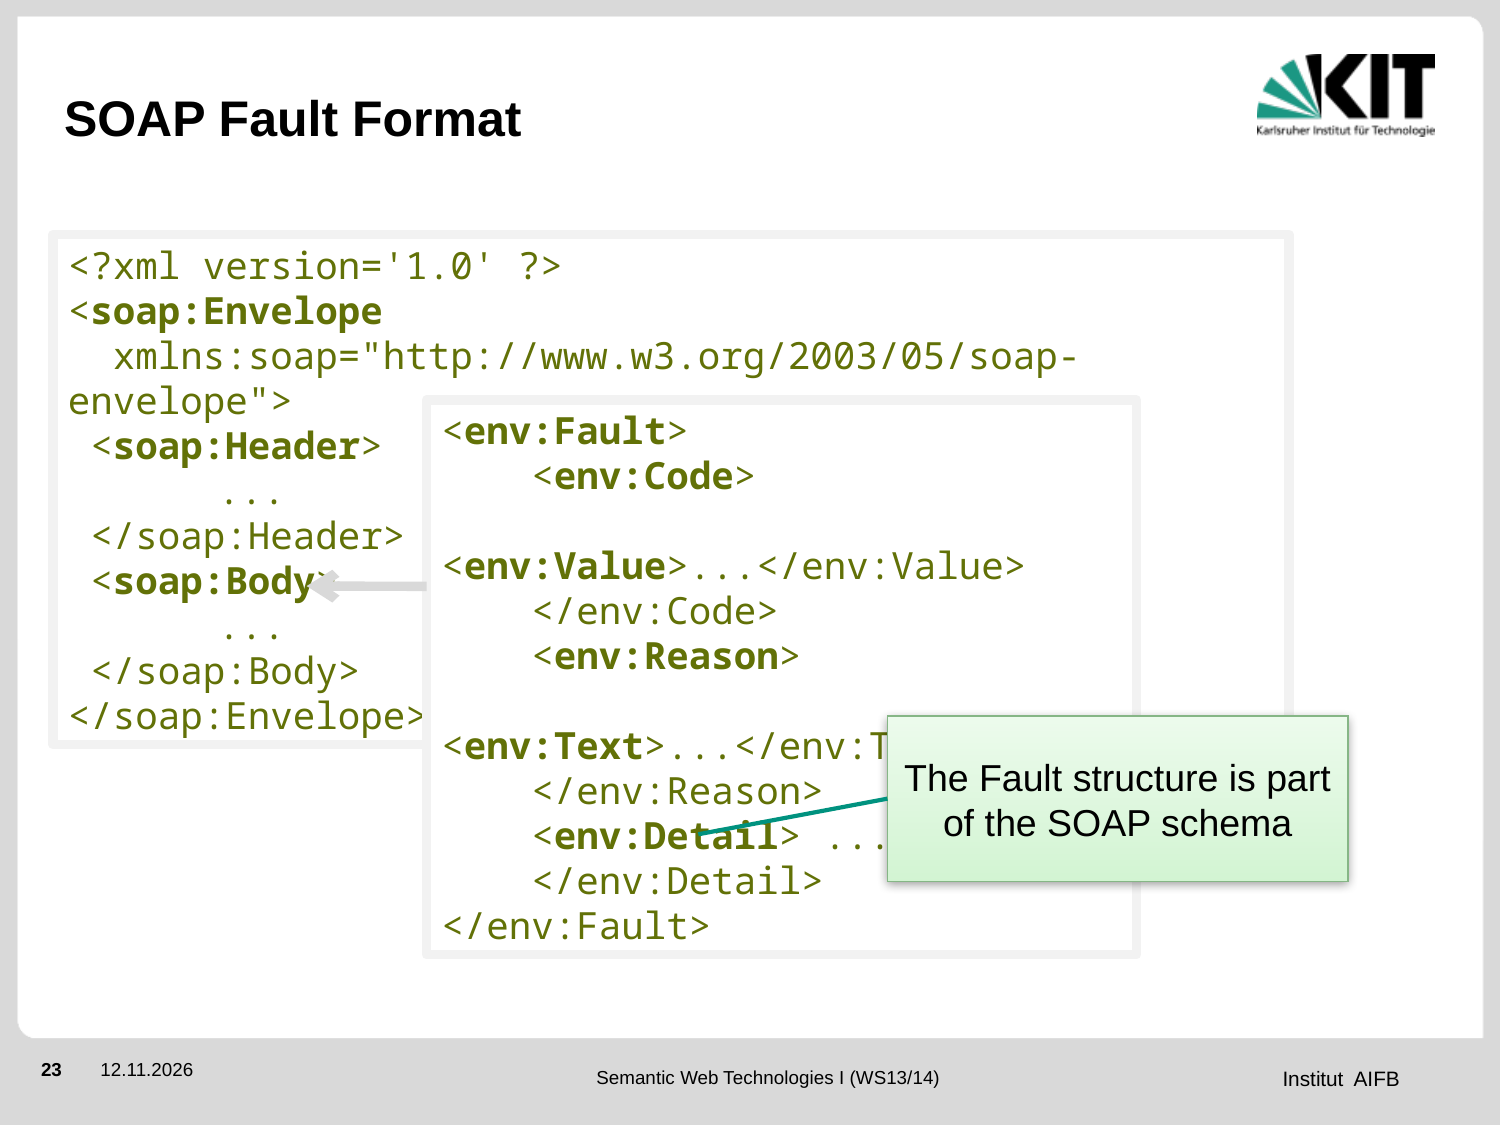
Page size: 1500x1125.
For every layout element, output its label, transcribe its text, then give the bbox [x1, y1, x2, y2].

picture [0, 0, 1500, 1125]
title SOAP Fault Format [64, 54, 1198, 147]
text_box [698, 798, 888, 835]
text_box The Fault structure is part of the SOAP schema [887, 715, 1349, 882]
text_box <env:Fault> <env:Code> <env:Value>...</env:Value> </env:Code> <env:Reason> <env:Text>...</env:Text> </env:Reason> <env:Detail> ... </env:Detail> </env:Fault> [426, 400, 1137, 955]
text_box <?xml version='1.0' ?> <soap:Envelope xmlns:soap="http://www.w3.org/2003/05/soap-envelope"> <soap:Header> ... </soap:Header> <soap:Body> ... </soap:Body> </soap:Envelope> [53, 234, 1289, 745]
